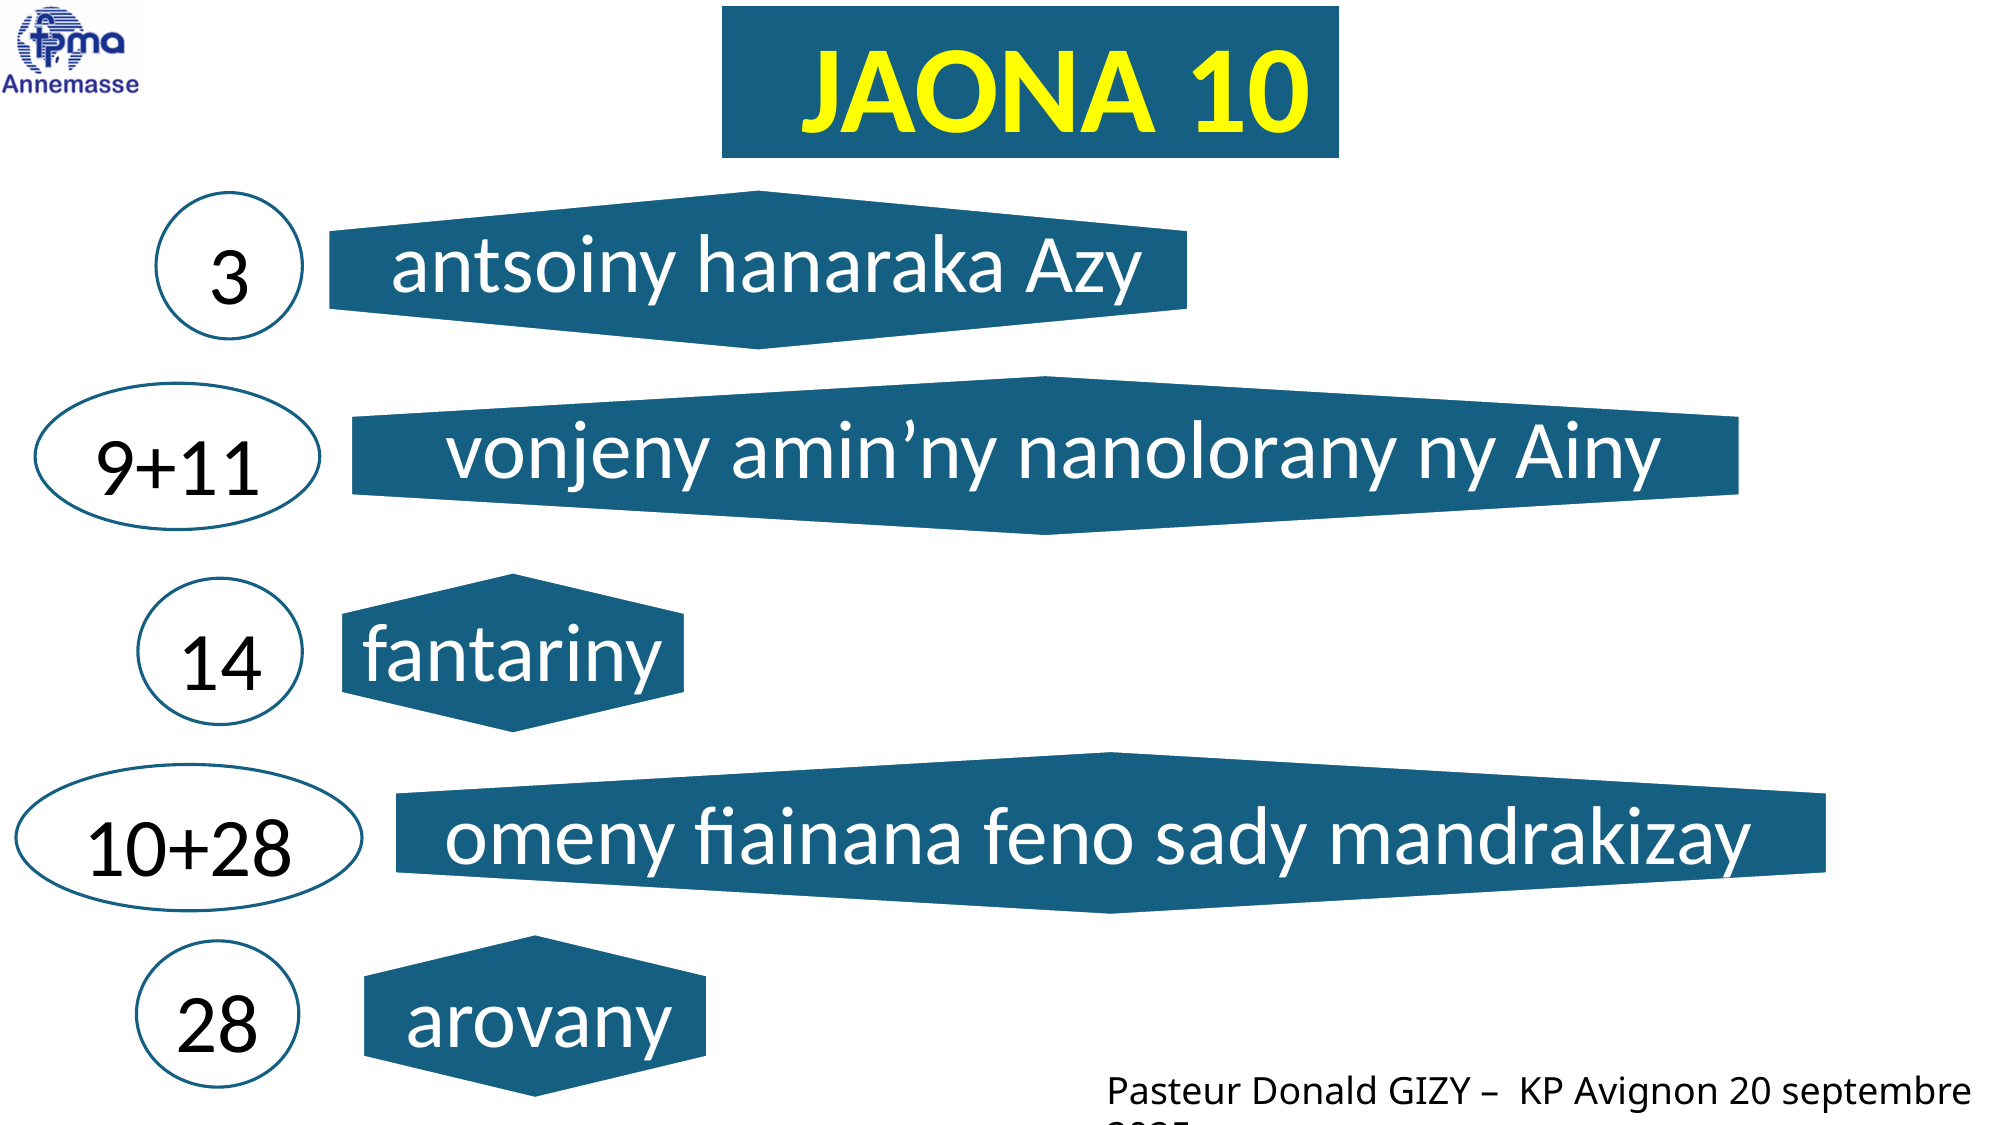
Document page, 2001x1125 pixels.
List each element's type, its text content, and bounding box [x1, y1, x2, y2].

picture [0, 0, 149, 96]
text_box 9+11 [33, 381, 322, 532]
text_box Pasteur Donald GIZY – KP Avignon 20 septembre 2025 [1091, 1059, 2000, 1125]
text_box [393, 748, 1829, 927]
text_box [349, 373, 1742, 538]
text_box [326, 187, 1190, 353]
text_box 3 [154, 191, 304, 341]
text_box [361, 932, 709, 1110]
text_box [693, 3, 1342, 162]
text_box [339, 570, 687, 736]
text_box 14 [136, 576, 304, 727]
text_box 10+28 [14, 762, 364, 913]
text_box 28 [134, 939, 301, 1089]
